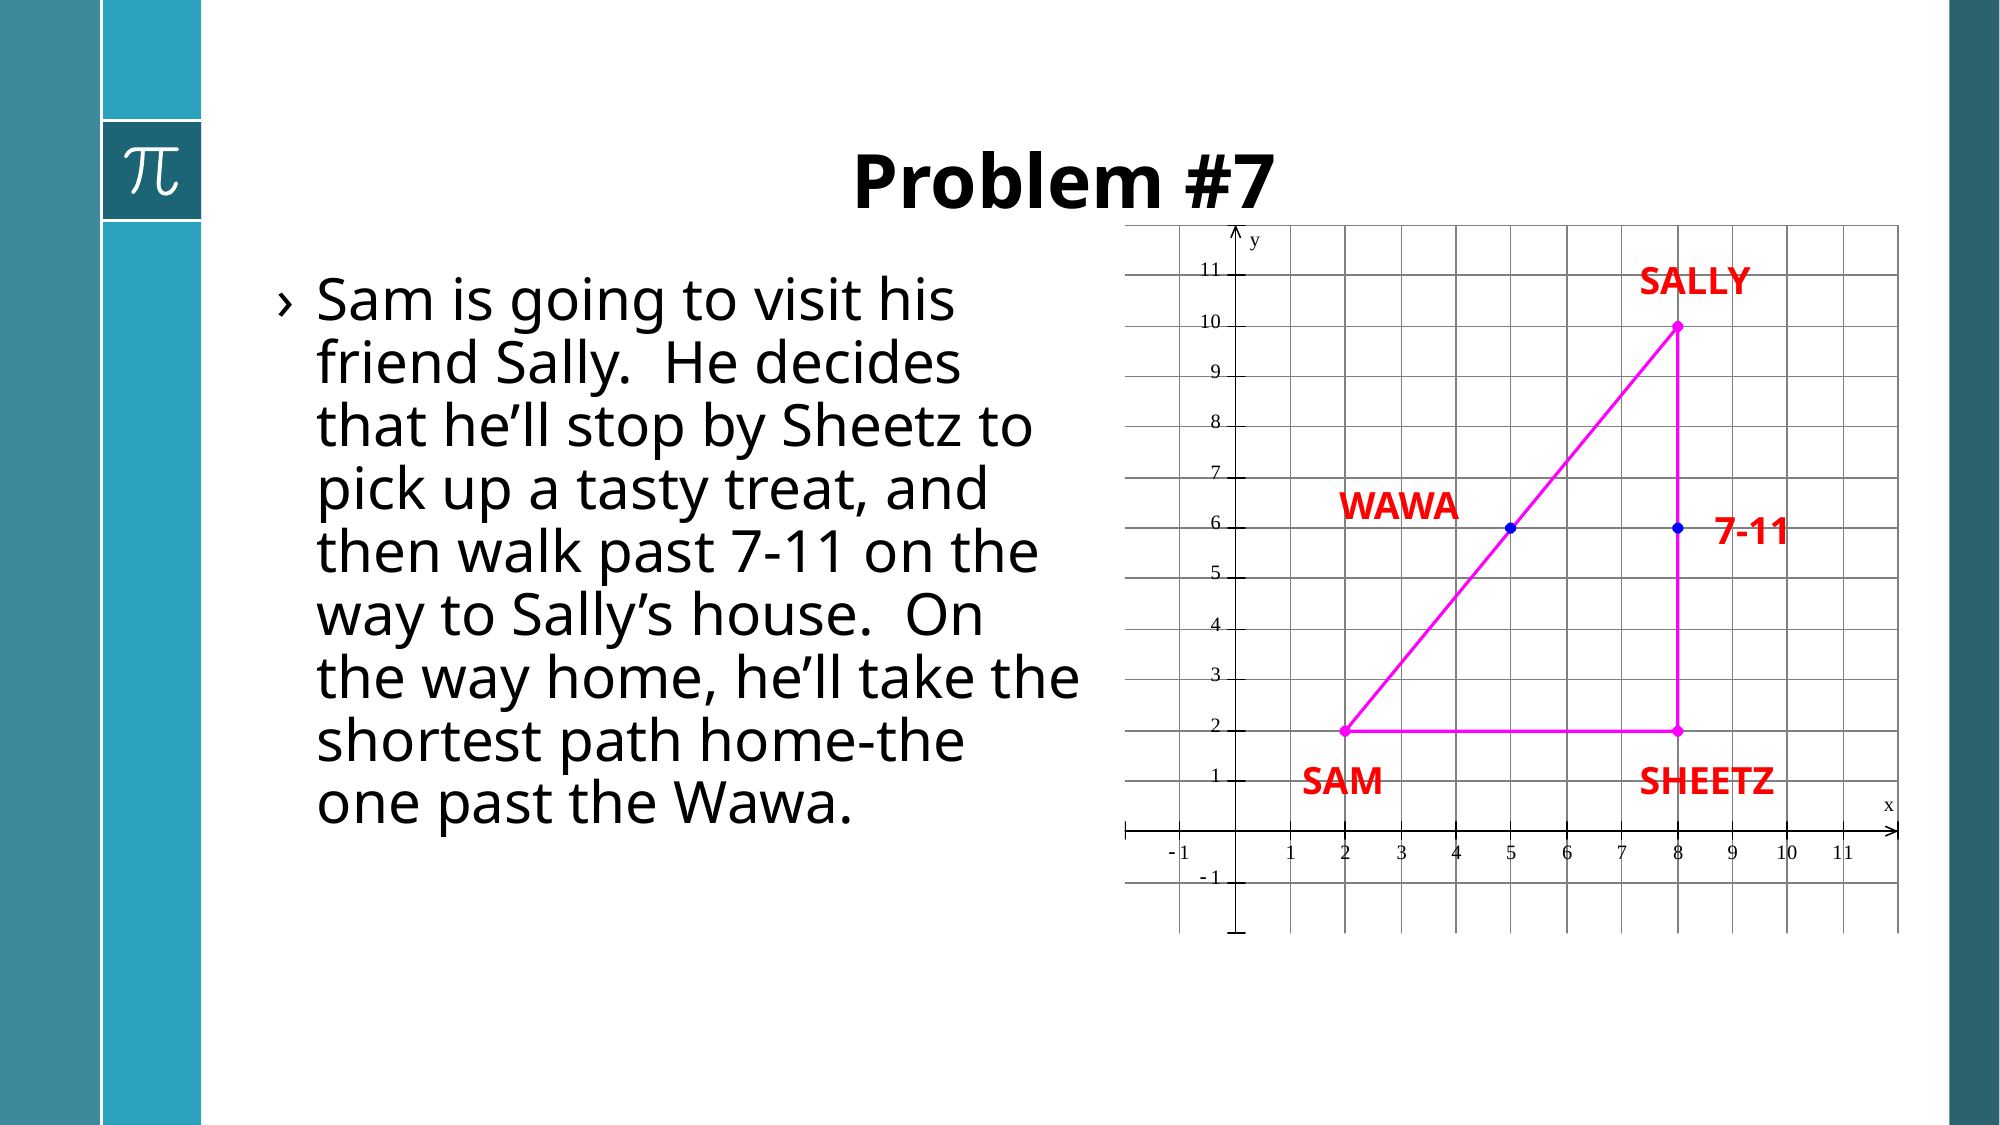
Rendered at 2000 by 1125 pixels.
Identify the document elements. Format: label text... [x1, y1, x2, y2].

title Problem #7 [261, 29, 1867, 233]
list Sam is going to visit his friend Sally. He decides that he’ll stop by Sheetz to pick up a tasty treat, and then walk past 7-11 on the way to Sally’s house. On the way home, he’ll take the shortest path home-the one past the Wawa. [261, 262, 1100, 1013]
picture [1124, 224, 1900, 935]
